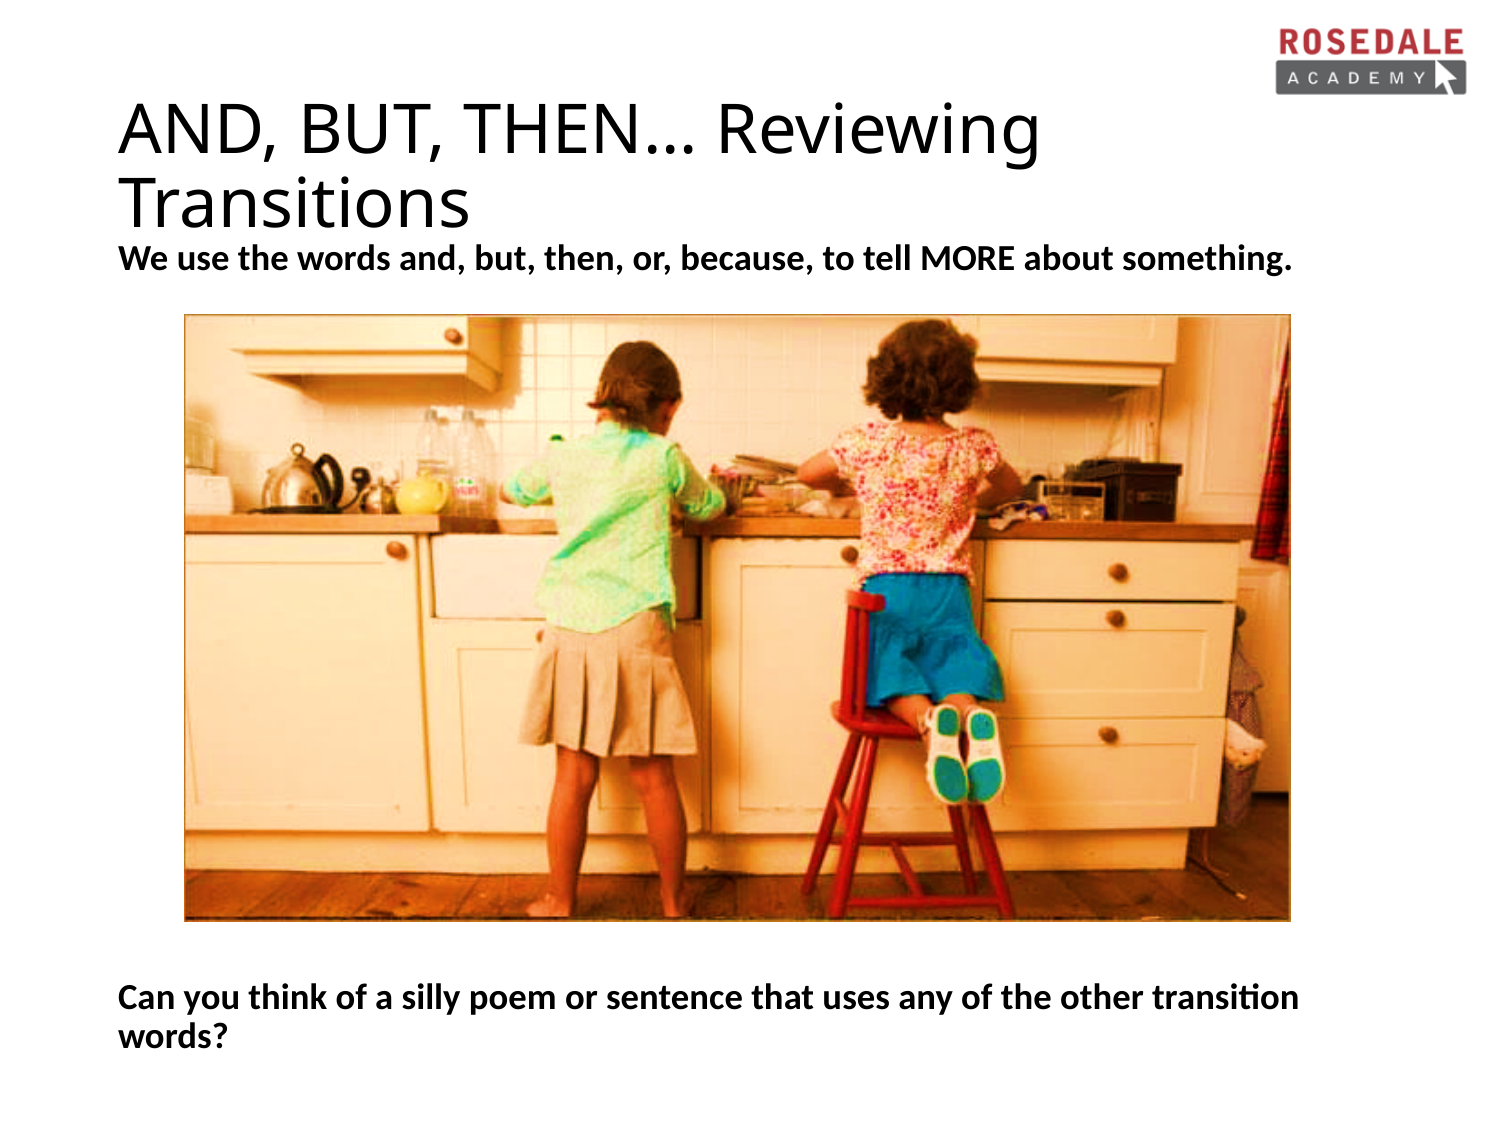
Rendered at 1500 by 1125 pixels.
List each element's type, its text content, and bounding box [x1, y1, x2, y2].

list We use the words and, but, then, or, because, to tell MORE about something. Can you think of a silly poem or sentence that uses any of the other transition words? [103, 231, 1424, 1071]
picture [184, 314, 1291, 922]
picture [1269, 22, 1472, 100]
title AND, BUT, THEN… Reviewing Transitions [103, 59, 1397, 231]
